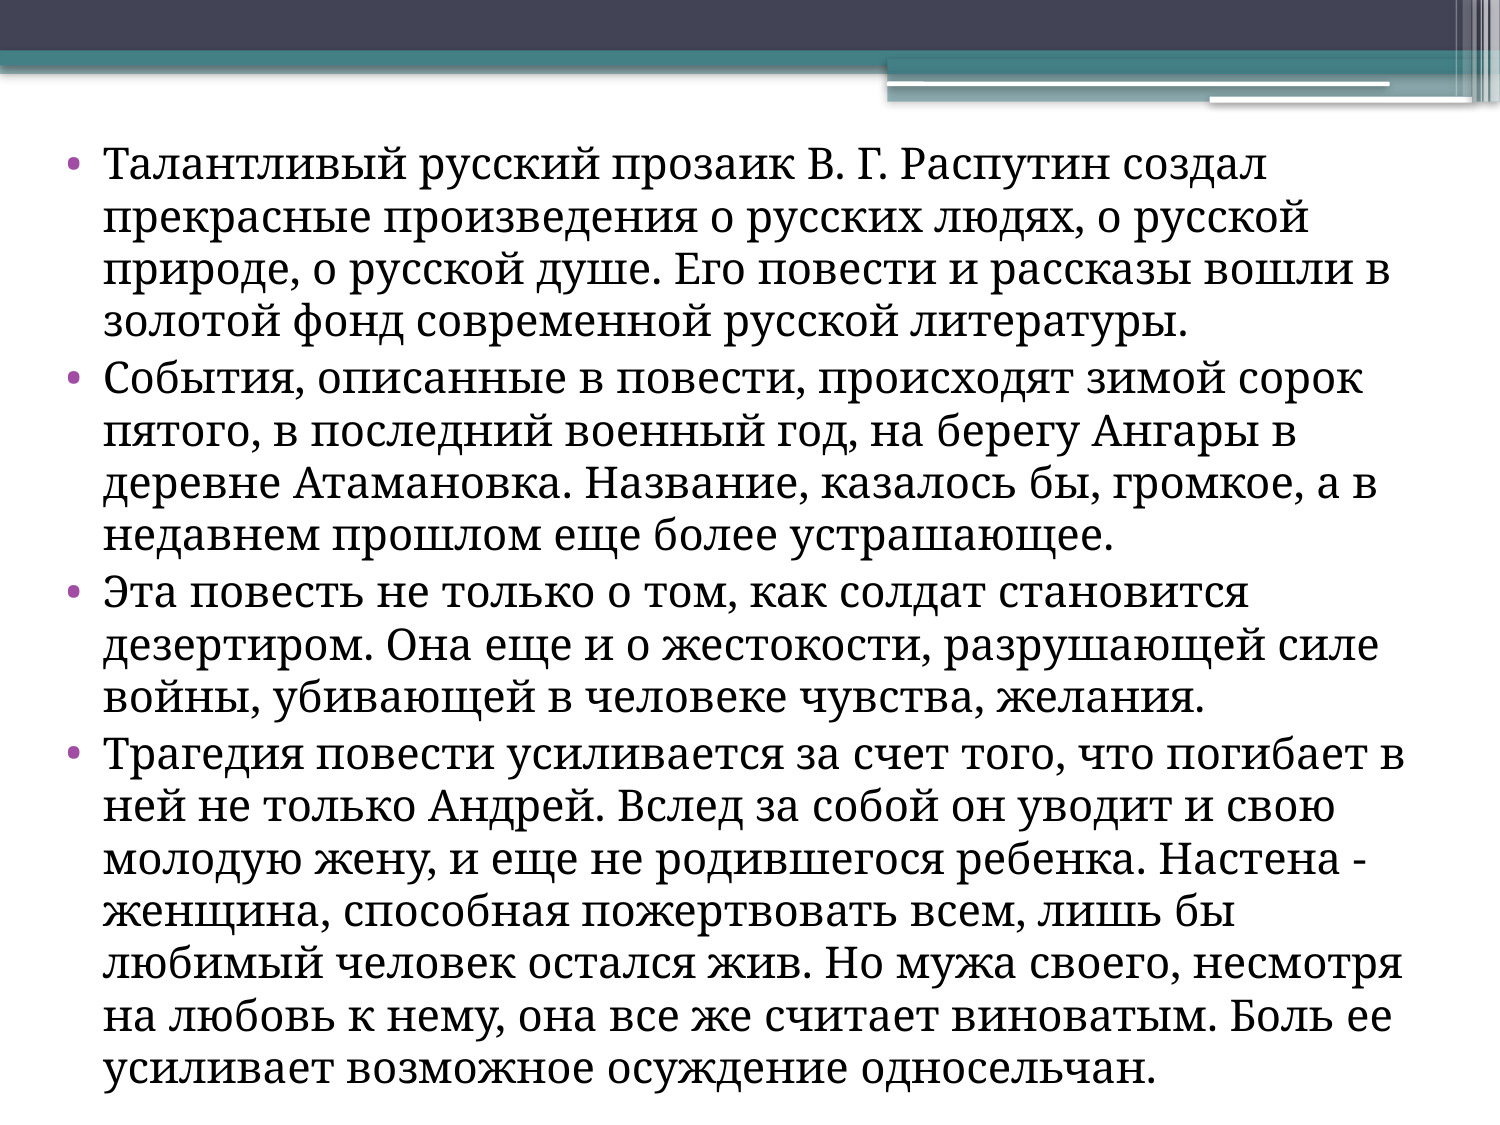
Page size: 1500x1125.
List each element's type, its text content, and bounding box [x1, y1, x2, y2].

list Талантливый русский прозаик В. Г. Распутин создал прекрасные произведения о русских людях, о русской природе, о русской душе. Его повести и рассказы вошли в золотой фонд современной русской литературы. События, описанные в повести, происходят зимой сорок пятого, в последний военный год, на берегу Ангары в деревне Атамановка. Название, казалось бы, громкое, а в недавнем прошлом еще более устрашающее. Эта повесть не только о том, как солдат становится дезертиром. Она еще и о жестокости, разрушающей силе войны, убивающей в человеке чувства, желания. Трагедия повести усиливается за счет того, что погибает в ней не только Андрей. Вслед за собой он уводит и свою молодую жену, и еще не родившегося ребенка. Настена - женщина, способная пожертвовать всем, лишь бы любимый человек остался жив. Но мужа своего, несмотря на любовь к нему, она все же считает виноватым. Боль ее усиливает возможное осуждение односельчан. [35, 128, 1454, 1125]
